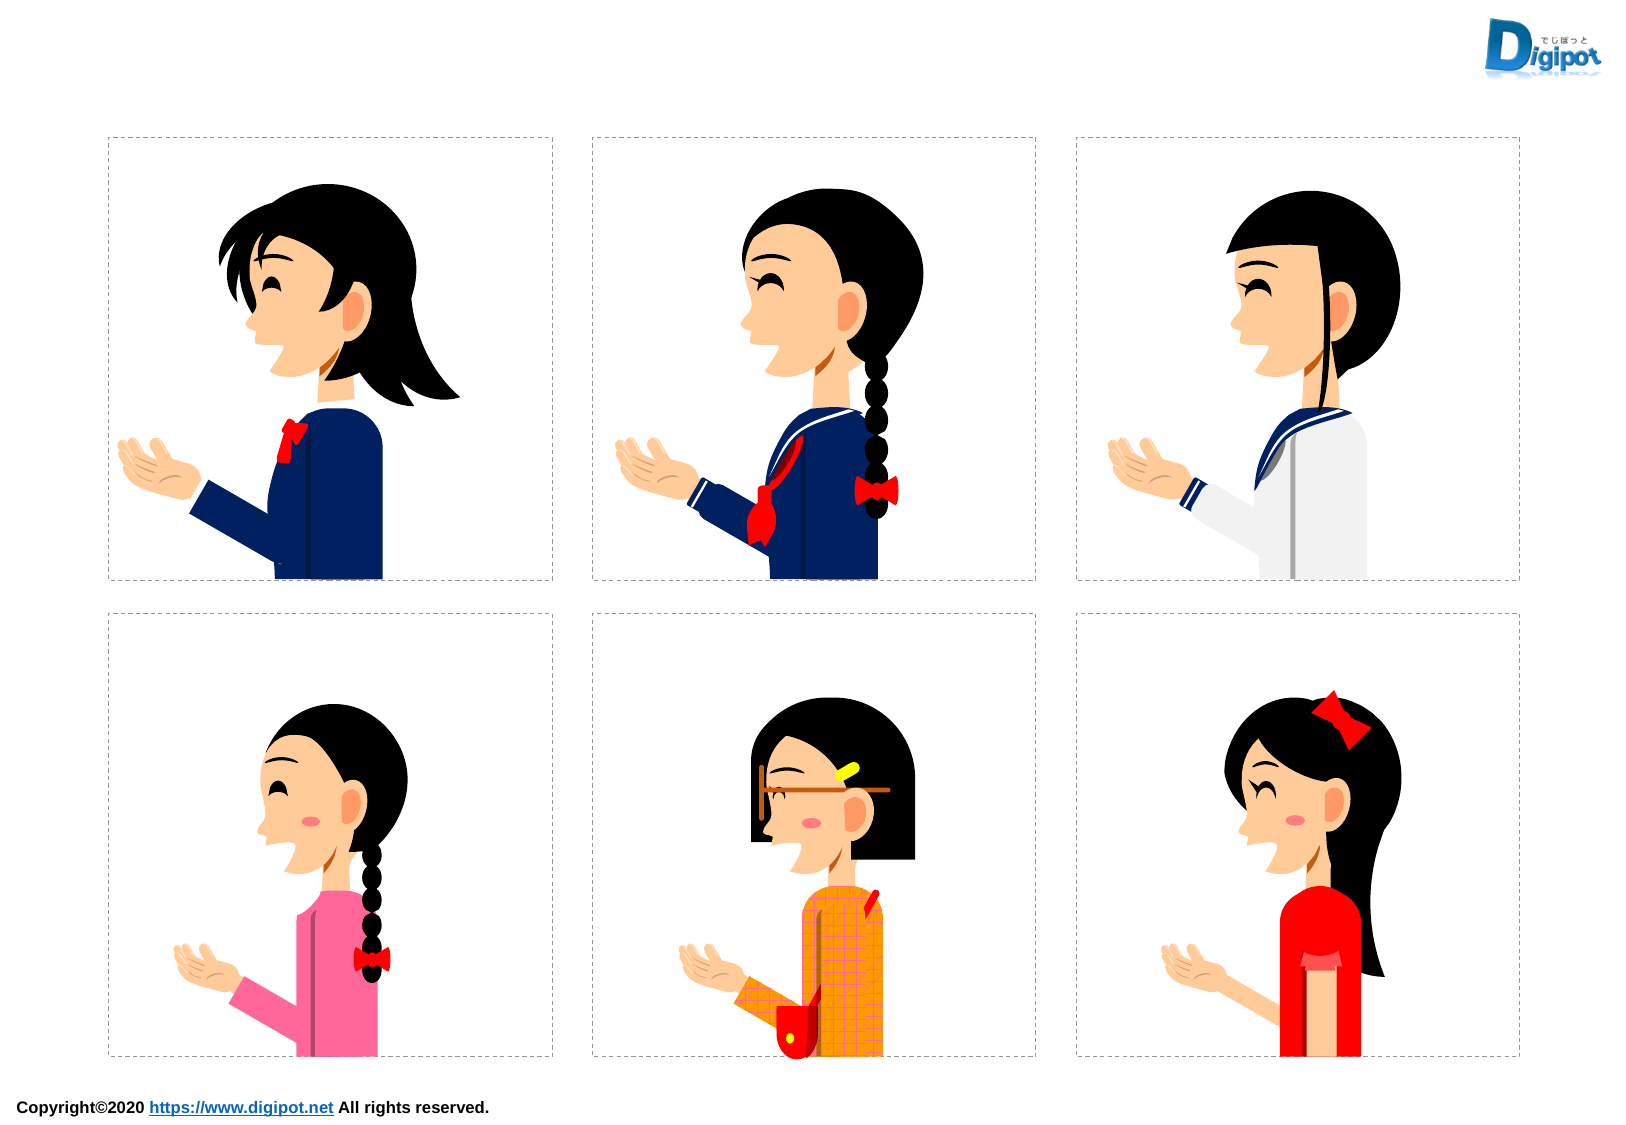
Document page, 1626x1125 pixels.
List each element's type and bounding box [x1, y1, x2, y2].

text_box [680, 697, 916, 1060]
text_box [119, 173, 461, 580]
text_box [617, 168, 915, 580]
text_box [175, 704, 408, 1057]
picture [1485, 18, 1602, 82]
text_box [1162, 691, 1402, 1057]
text_box [1109, 191, 1402, 580]
